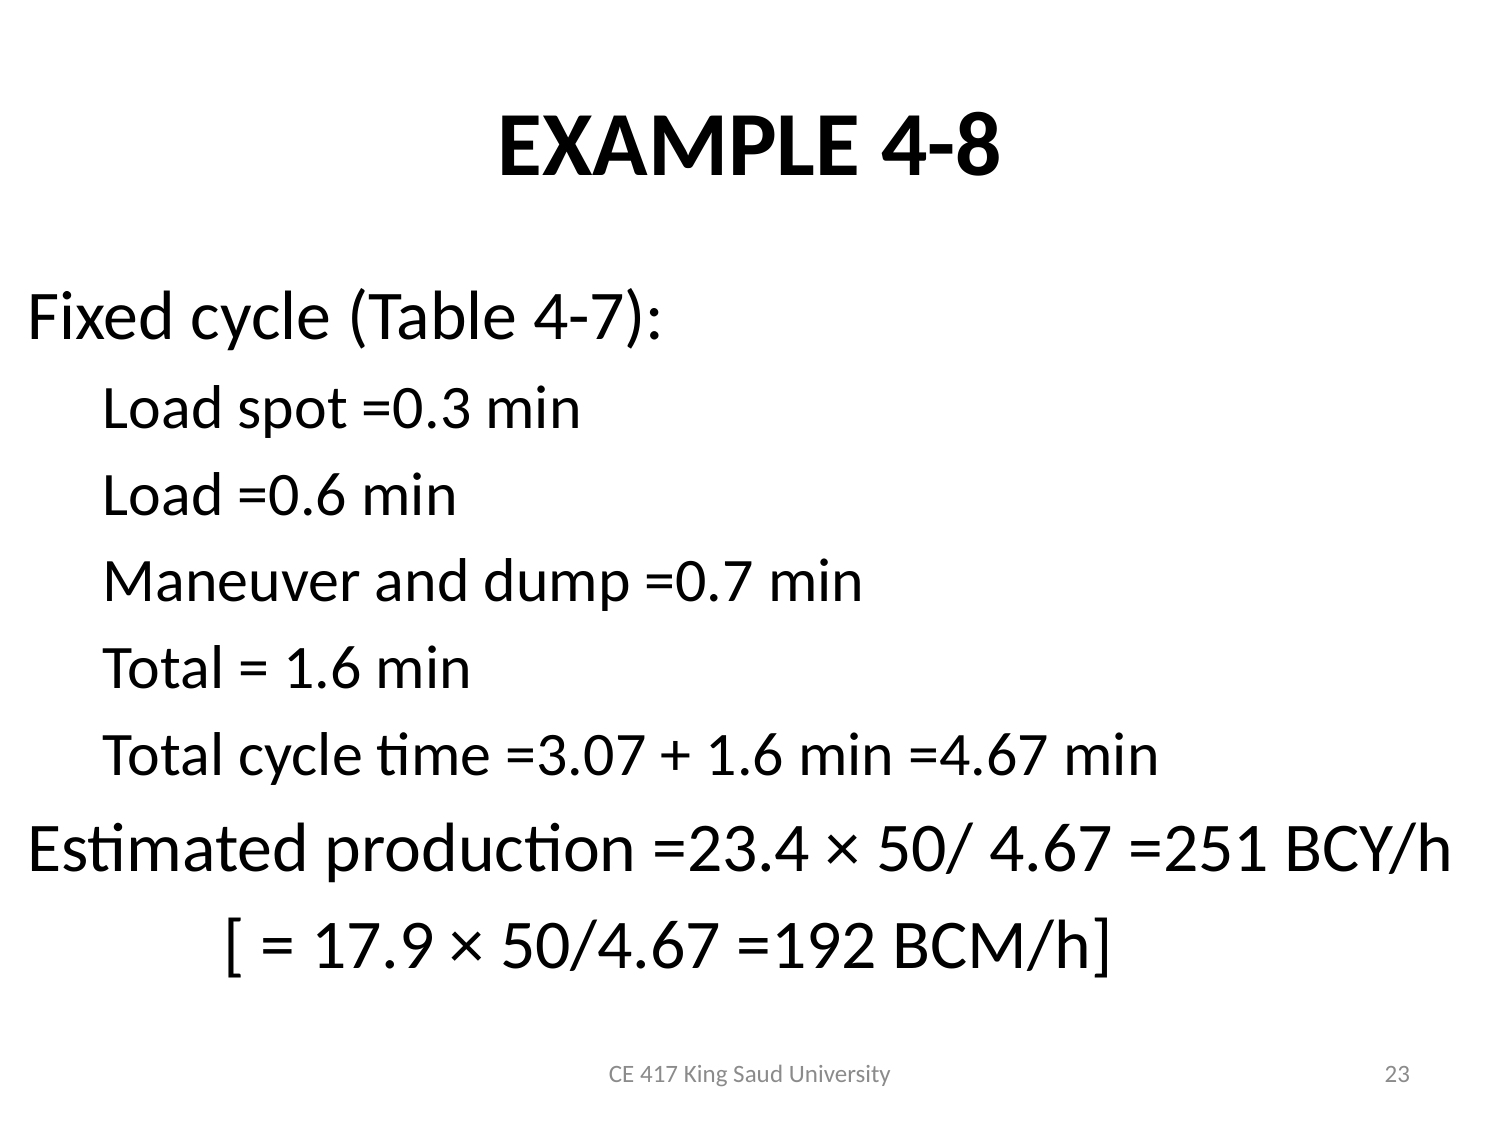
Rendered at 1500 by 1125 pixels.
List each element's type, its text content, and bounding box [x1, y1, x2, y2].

title EXAMPLE 4-8 [75, 45, 1425, 233]
list Fixed cycle (Table 4-7): Load spot =0.3 min Load =0.6 min Maneuver and dump =0.7 min Total = 1.6 min Total cycle time =3.07 + 1.6 min =4.67 min Estimated production =23.4 × 50/ 4.67 =251 BCY/h [ = 17.9 × 50/4.67 =192 BCM/h] [12, 262, 1475, 1005]
footer CE 417 King Saud University [512, 1042, 988, 1103]
slide_number 23 [1074, 1042, 1425, 1103]
